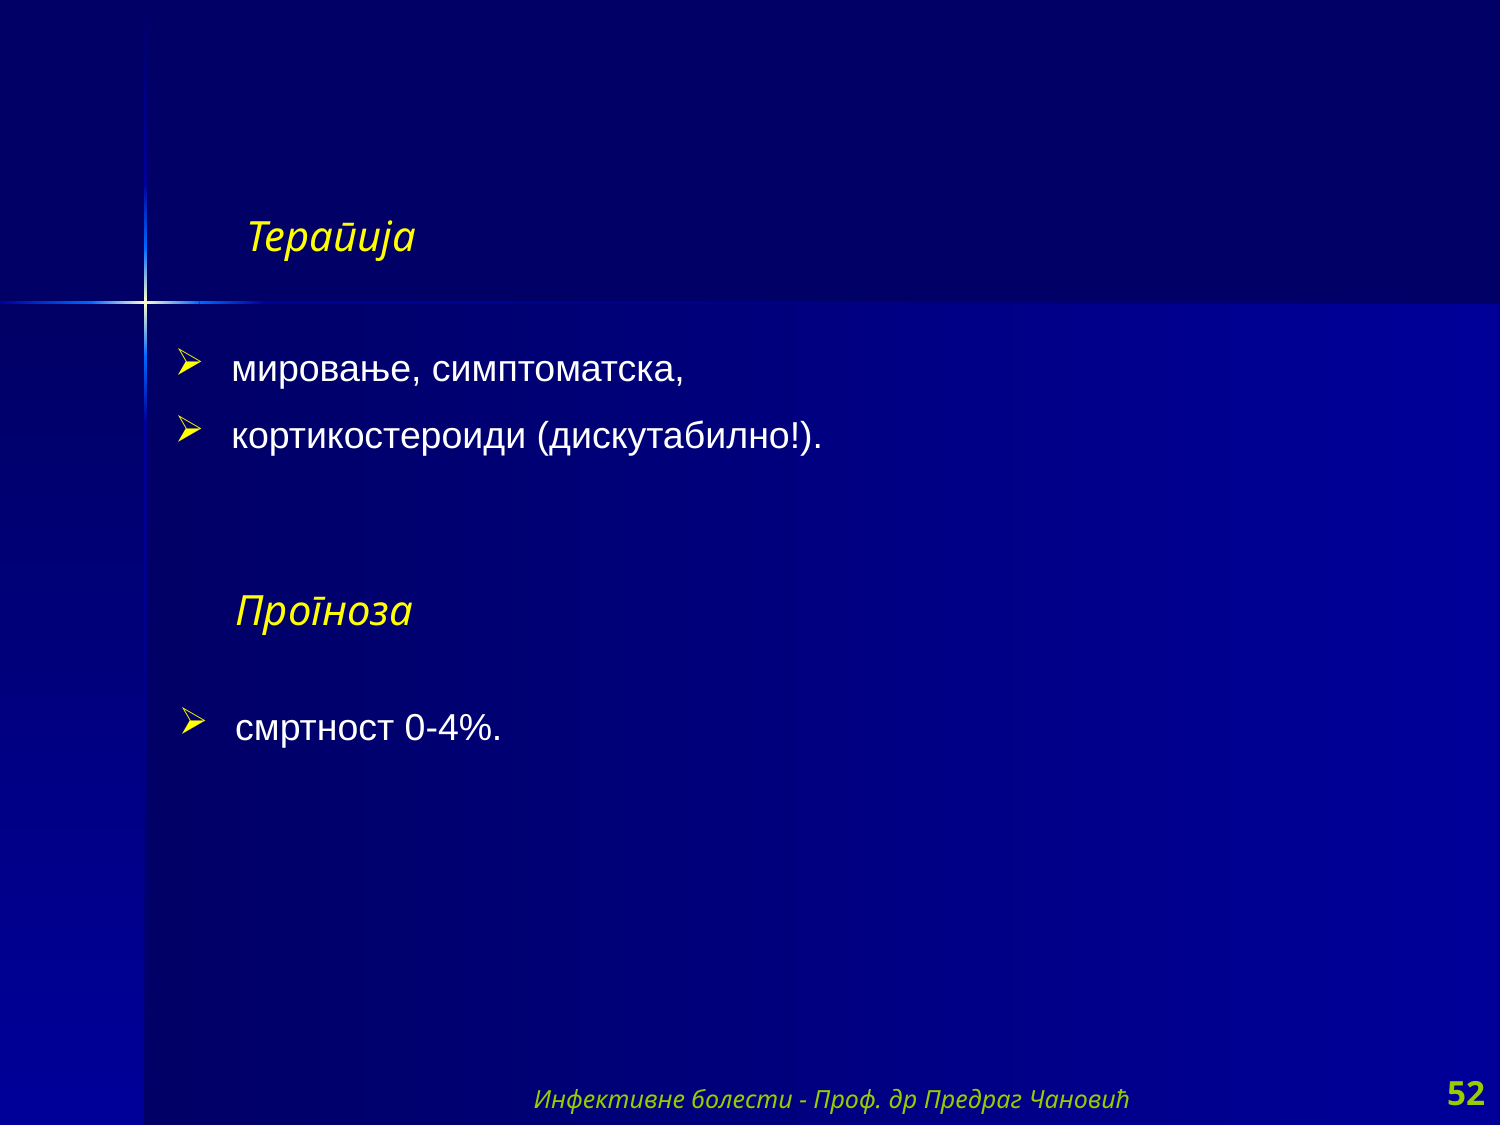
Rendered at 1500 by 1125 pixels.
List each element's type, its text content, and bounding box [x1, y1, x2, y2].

slide_number 52 [1345, 1049, 1500, 1125]
text_box мировање, симптоматска, кортикостероиди (дискутабилно!). [160, 313, 911, 464]
footer Инфективне болести - Проф. др Предраг Чановић [430, 1049, 1235, 1125]
text_box Терапија [231, 202, 432, 267]
text_box смртност 0-4%. [163, 673, 603, 756]
text_box Прогноза [220, 576, 429, 642]
